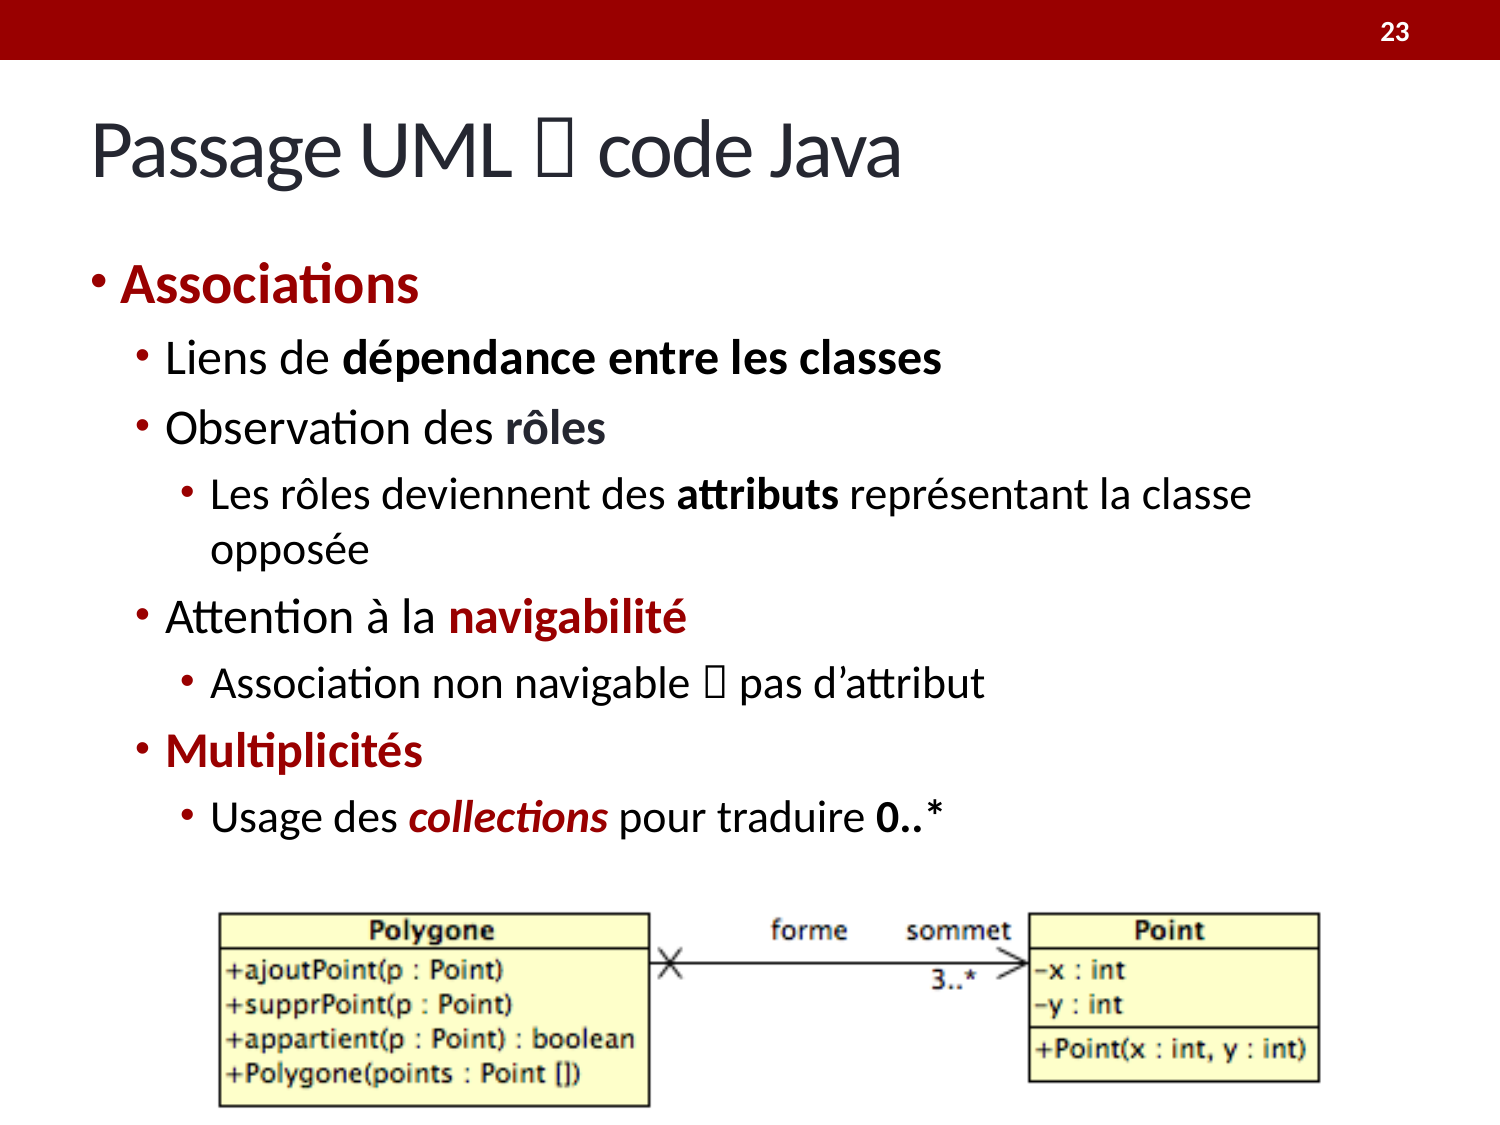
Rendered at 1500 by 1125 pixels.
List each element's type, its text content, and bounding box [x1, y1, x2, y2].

list Associations Liens de dépendance entre les classes Observation des rôles Les rôles deviennent des attributs représentant la classe opposée Attention à la navigabilité Association non navigable  pas d’attribut Multiplicités Usage des collections pour traduire 0..* [75, 237, 1425, 1038]
slide_number 23 [1250, 3, 1425, 57]
picture [212, 901, 1338, 1113]
title Passage UML  code Java [75, 62, 1425, 225]
